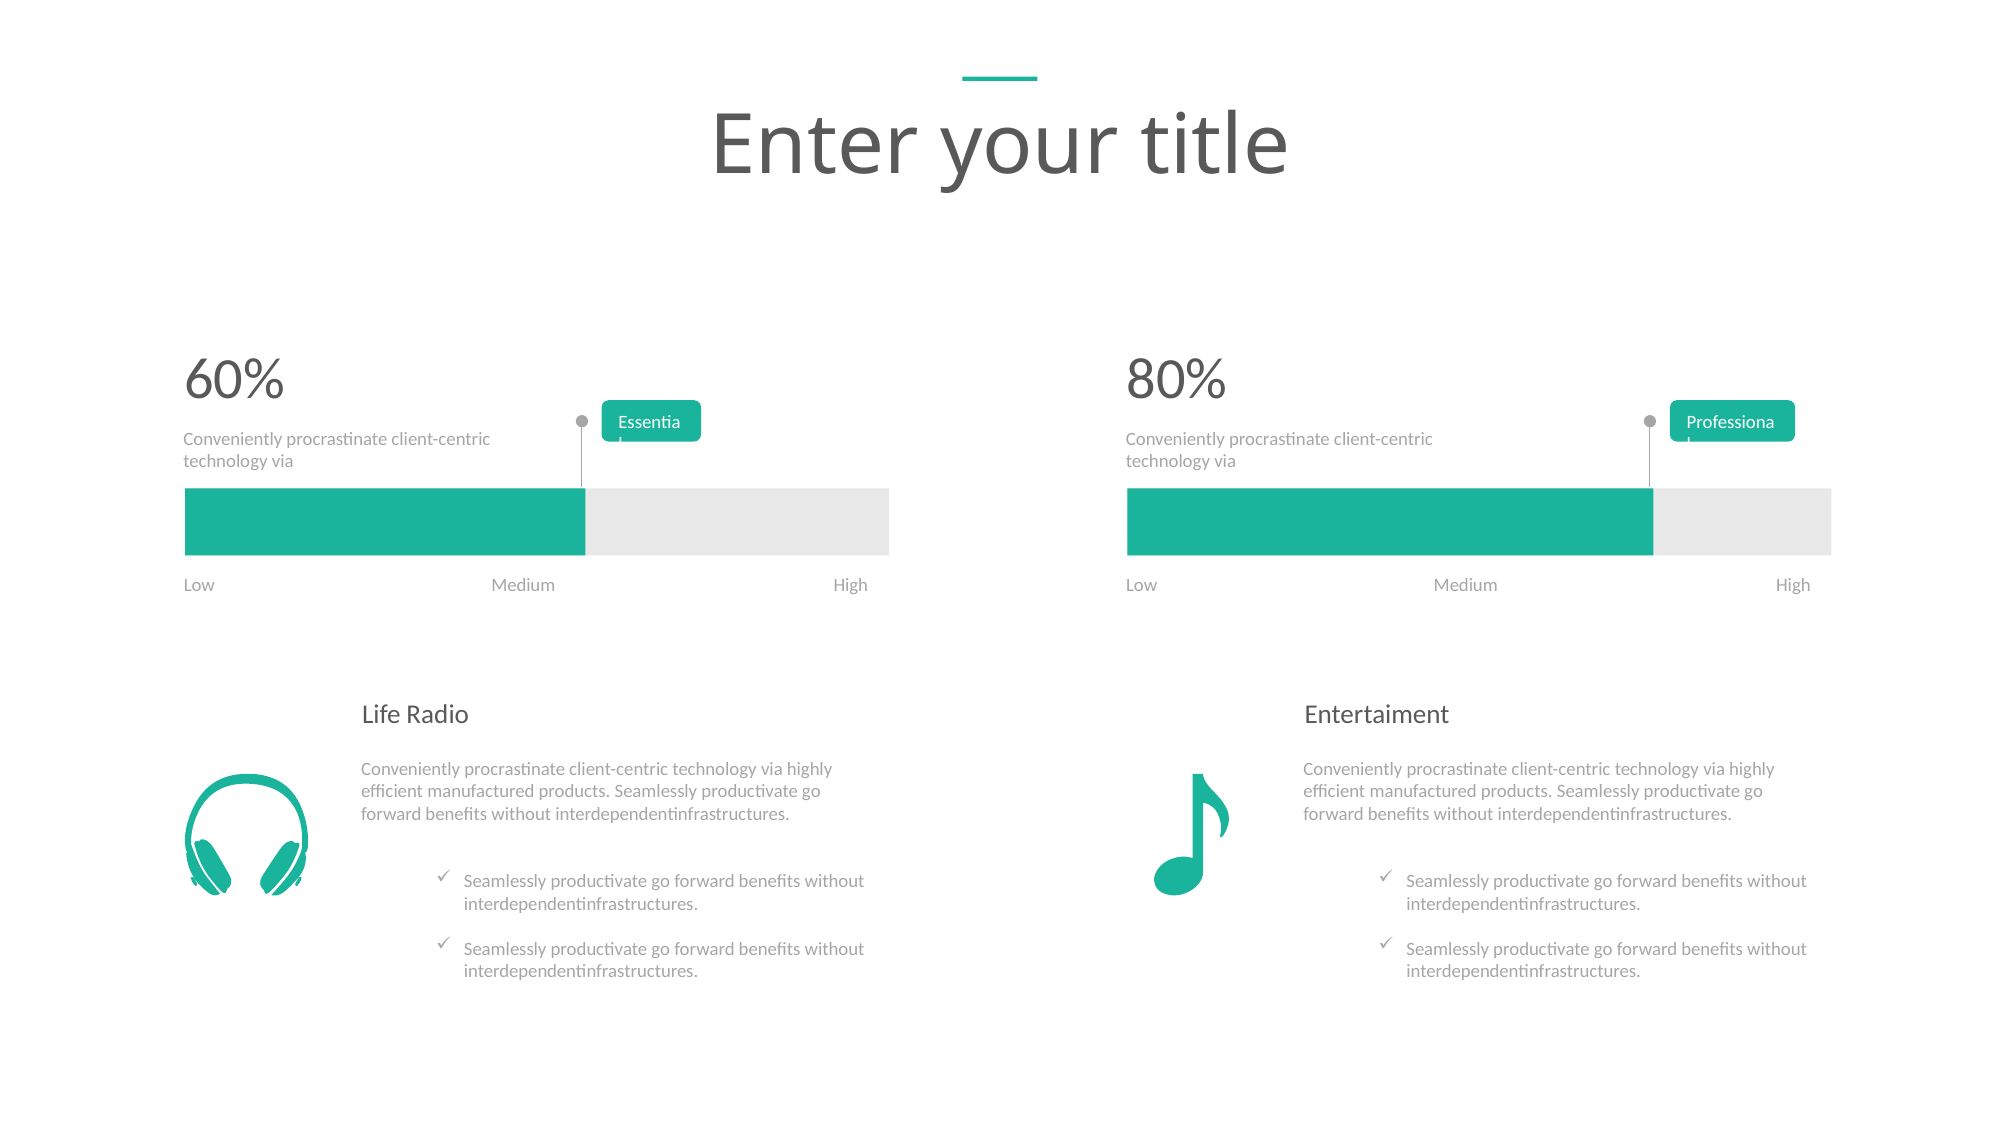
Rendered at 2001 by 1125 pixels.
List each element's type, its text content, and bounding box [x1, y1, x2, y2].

text_box Conveniently procrastinate client-centric technology via highly efficient manufactured products. Seamlessly productivate go forward benefits without interdependentinfrastructures. Seamlessly productivate go forward benefits without interdependentinfrastructures. Seamlessly productivate go forward benefits without interdependentinfrastructures. [346, 748, 889, 989]
text_box Conveniently procrastinate client-centric technology via highly efficient manufactured products. Seamlessly productivate go forward benefits without interdependentinfrastructures. Seamlessly productivate go forward benefits without interdependentinfrastructures. Seamlessly productivate go forward benefits without interdependentinfrastructures. [1288, 748, 1832, 989]
text_box Professional [1669, 400, 1796, 442]
text_box [586, 487, 890, 557]
text_box Conveniently procrastinate client-centric technology via [168, 419, 511, 479]
text_box Low [168, 565, 230, 603]
text_box 60% [169, 333, 300, 418]
text_box [1154, 773, 1229, 896]
text_box 80% [1111, 333, 1243, 418]
text_box [1126, 487, 1654, 557]
text_box Essential [601, 400, 702, 442]
text_box Medium [1418, 565, 1513, 603]
text_box Medium [476, 565, 571, 603]
text_box High [818, 565, 883, 603]
text_box Conveniently procrastinate client-centric technology via [1111, 419, 1453, 479]
text_box [1654, 487, 1832, 557]
text_box Life Radio [347, 689, 485, 737]
text_box [184, 773, 308, 896]
text_box [184, 487, 586, 557]
text_box High [1761, 565, 1826, 603]
text_box [961, 76, 1038, 82]
text_box Enter your title [694, 82, 1306, 198]
text_box Low [1111, 565, 1173, 603]
text_box Entertaiment [1289, 689, 1465, 737]
